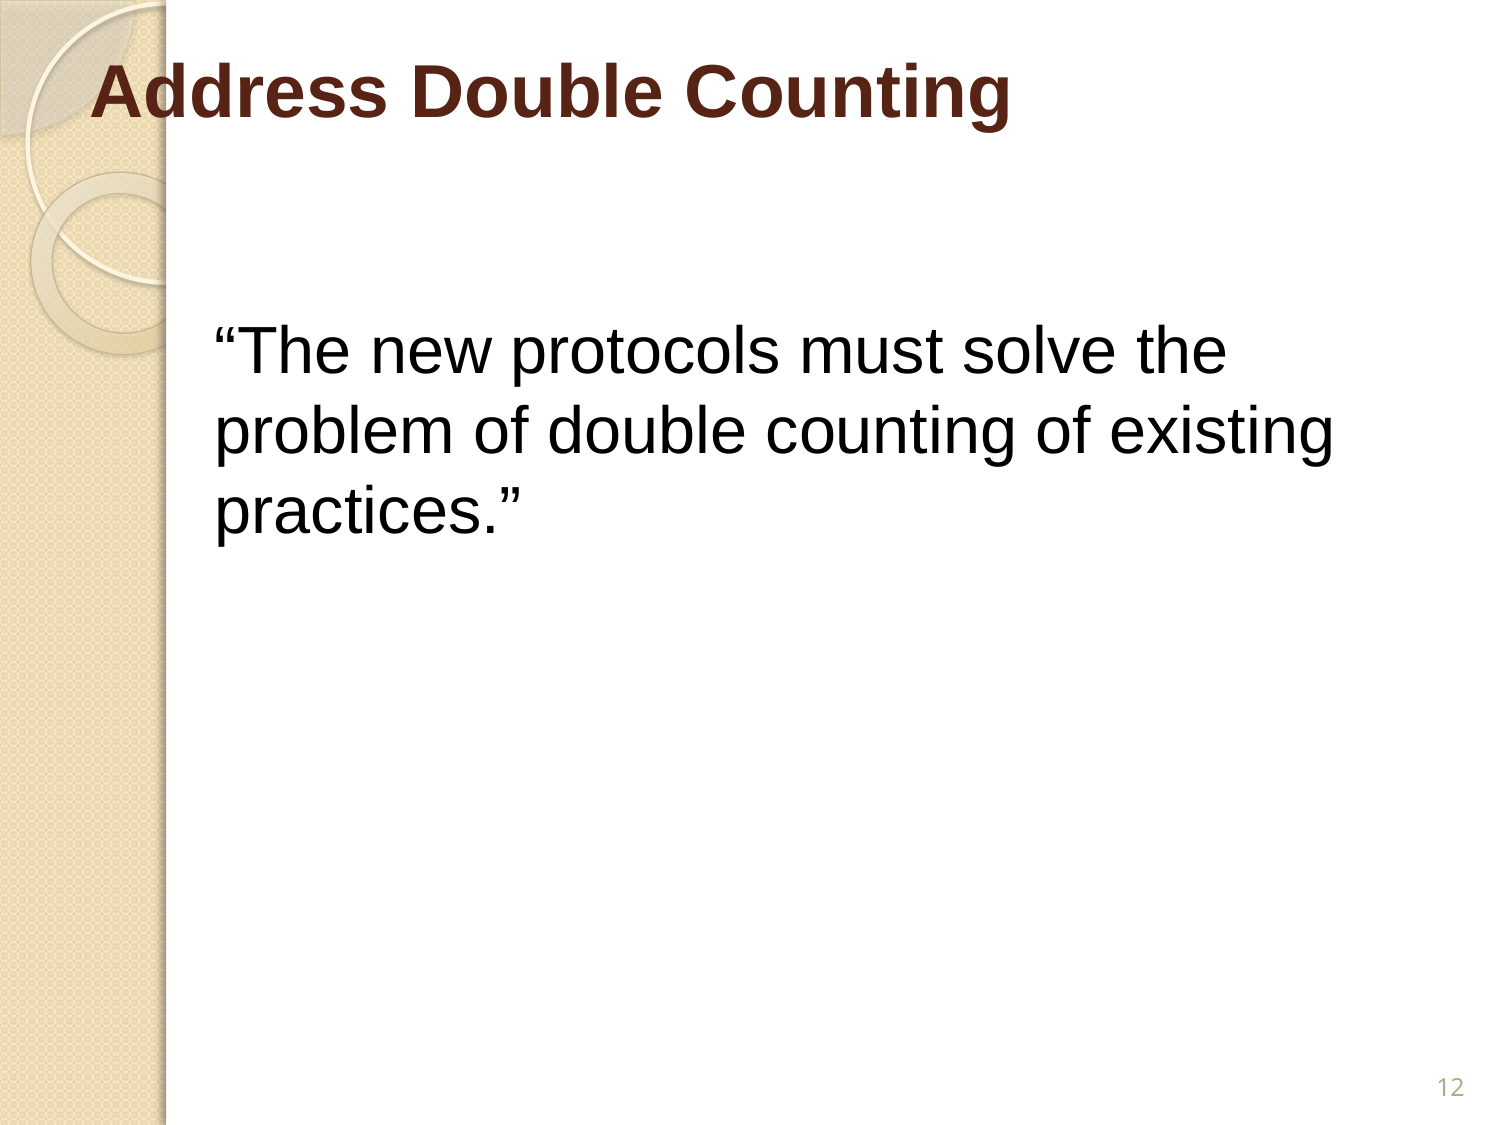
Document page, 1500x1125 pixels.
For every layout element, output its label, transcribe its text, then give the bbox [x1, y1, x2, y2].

slide_number 12 [1413, 1034, 1488, 1113]
text_box “The new protocols must solve the problem of double counting of existing practices.” [200, 299, 1500, 555]
title Address Double Counting [75, 0, 1425, 175]
